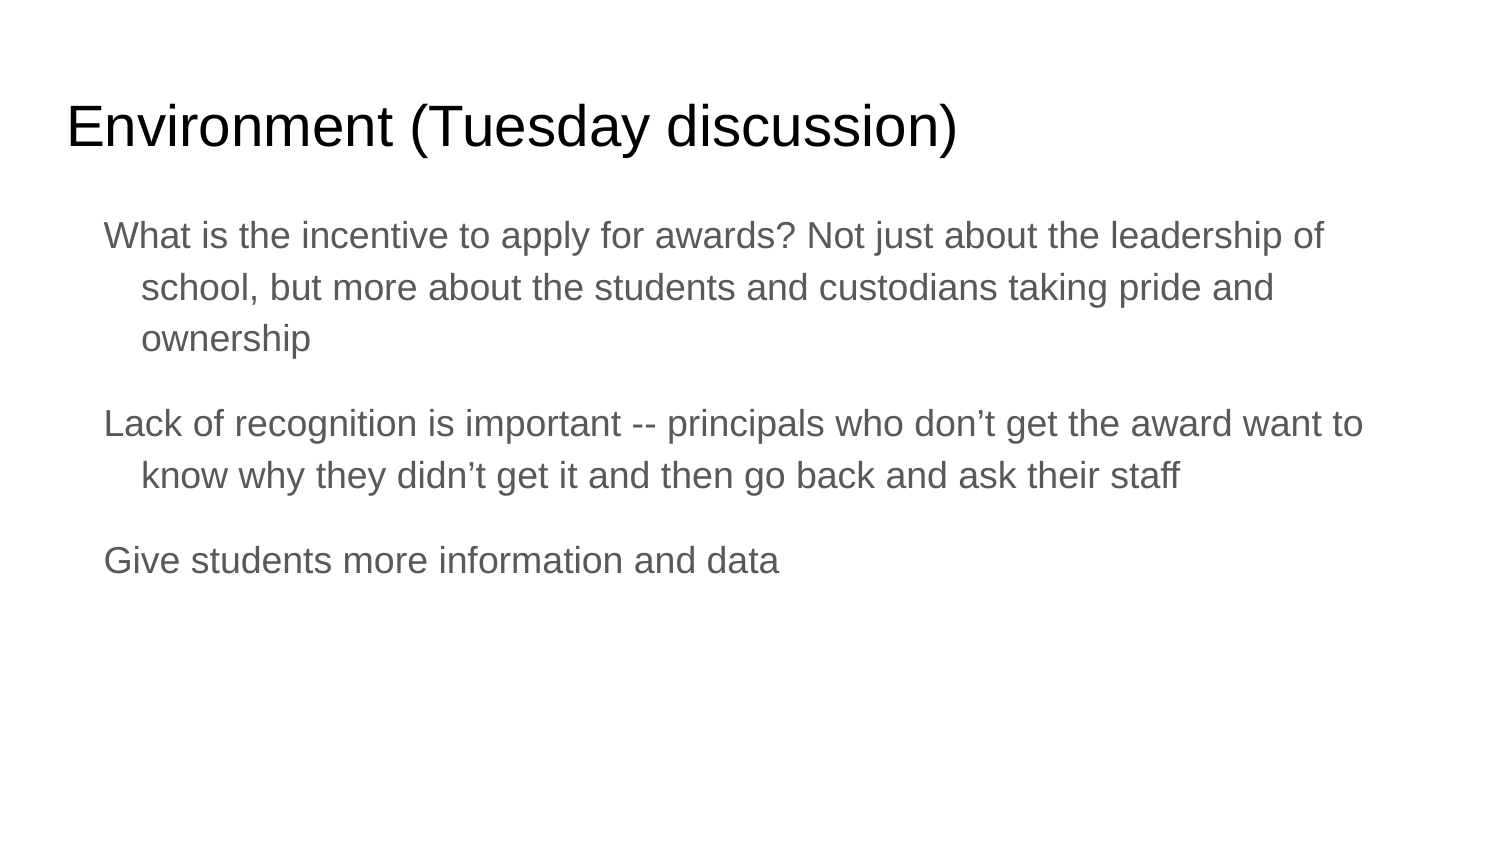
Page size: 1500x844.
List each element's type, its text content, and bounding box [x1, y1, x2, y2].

list What is the incentive to apply for awards? Not just about the leadership of school, but more about the students and custodians taking pride and ownership Lack of recognition is important -- principals who don’t get the award want to know why they didn’t get it and then go back and ask their staff Give students more information and data [51, 189, 1449, 750]
title Environment (Tuesday discussion) [51, 72, 1449, 167]
